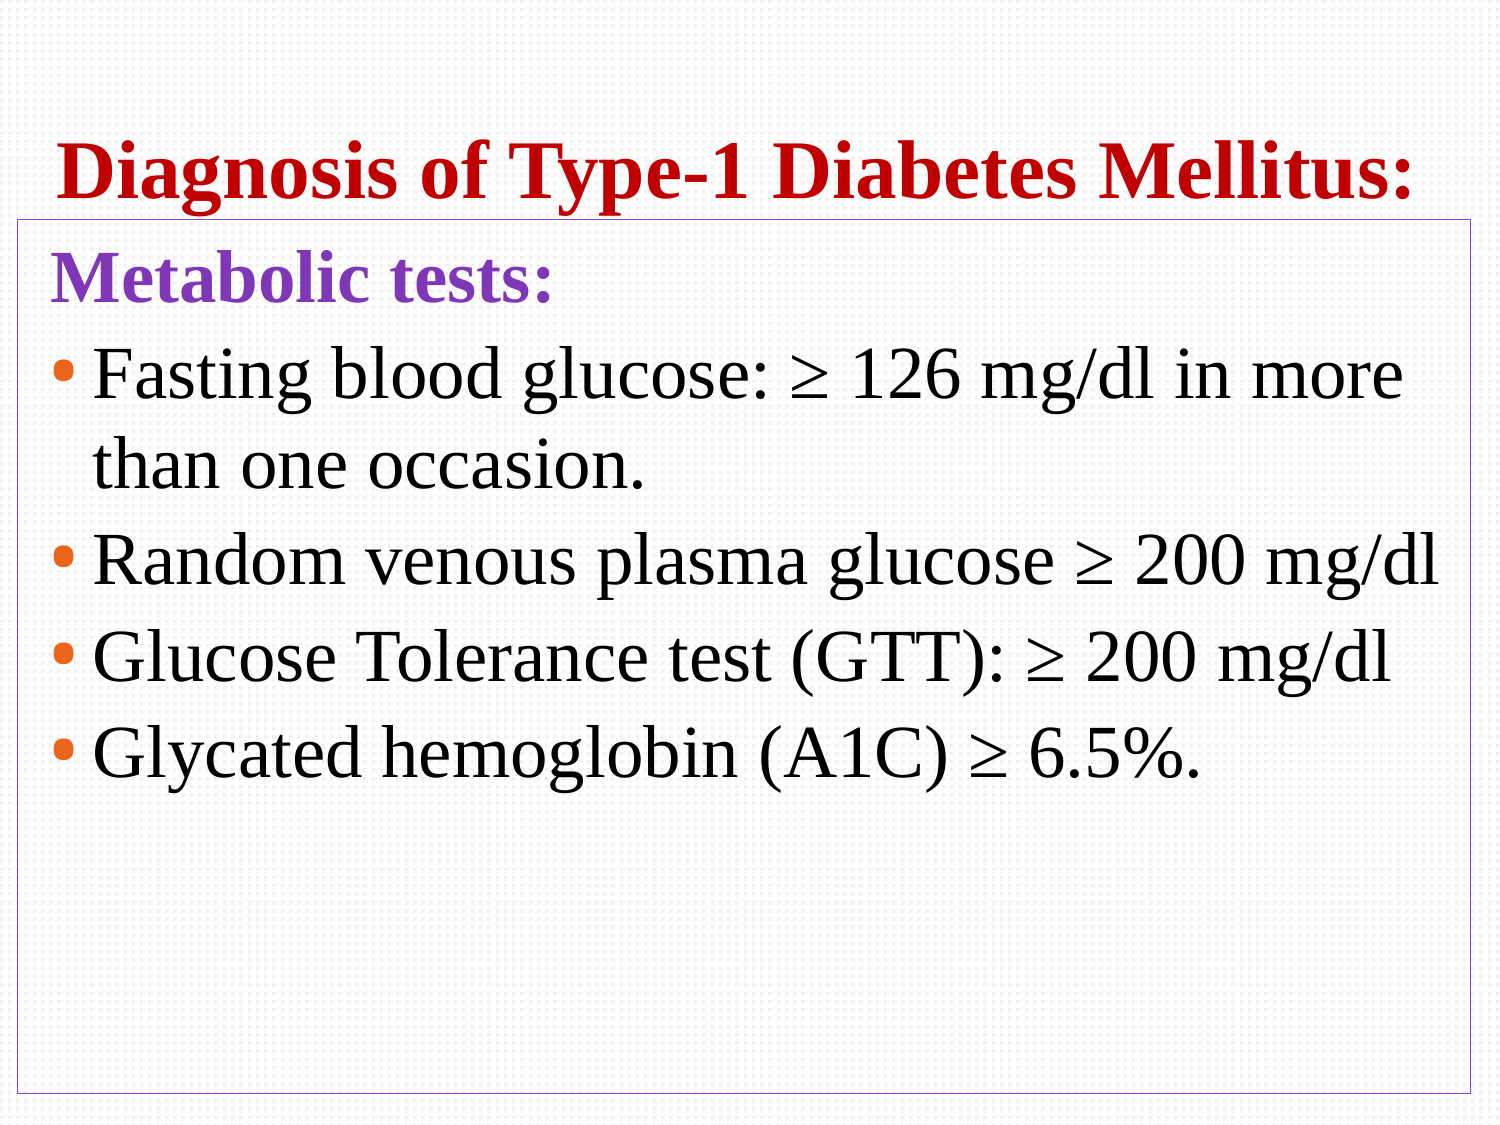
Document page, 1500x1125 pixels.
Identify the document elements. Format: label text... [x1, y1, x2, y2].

title Diagnosis of Type-1 Diabetes Mellitus: [41, 78, 1500, 254]
list Metabolic tests: Fasting blood glucose: ≥ 126 mg/dl in more than one occasion. Random venous plasma glucose ≥ 200 mg/dl Glucose Tolerance test (GTT): ≥ 200 mg/dl Glycated hemoglobin (A1C) ≥ 6.5%. [17, 219, 1471, 1094]
